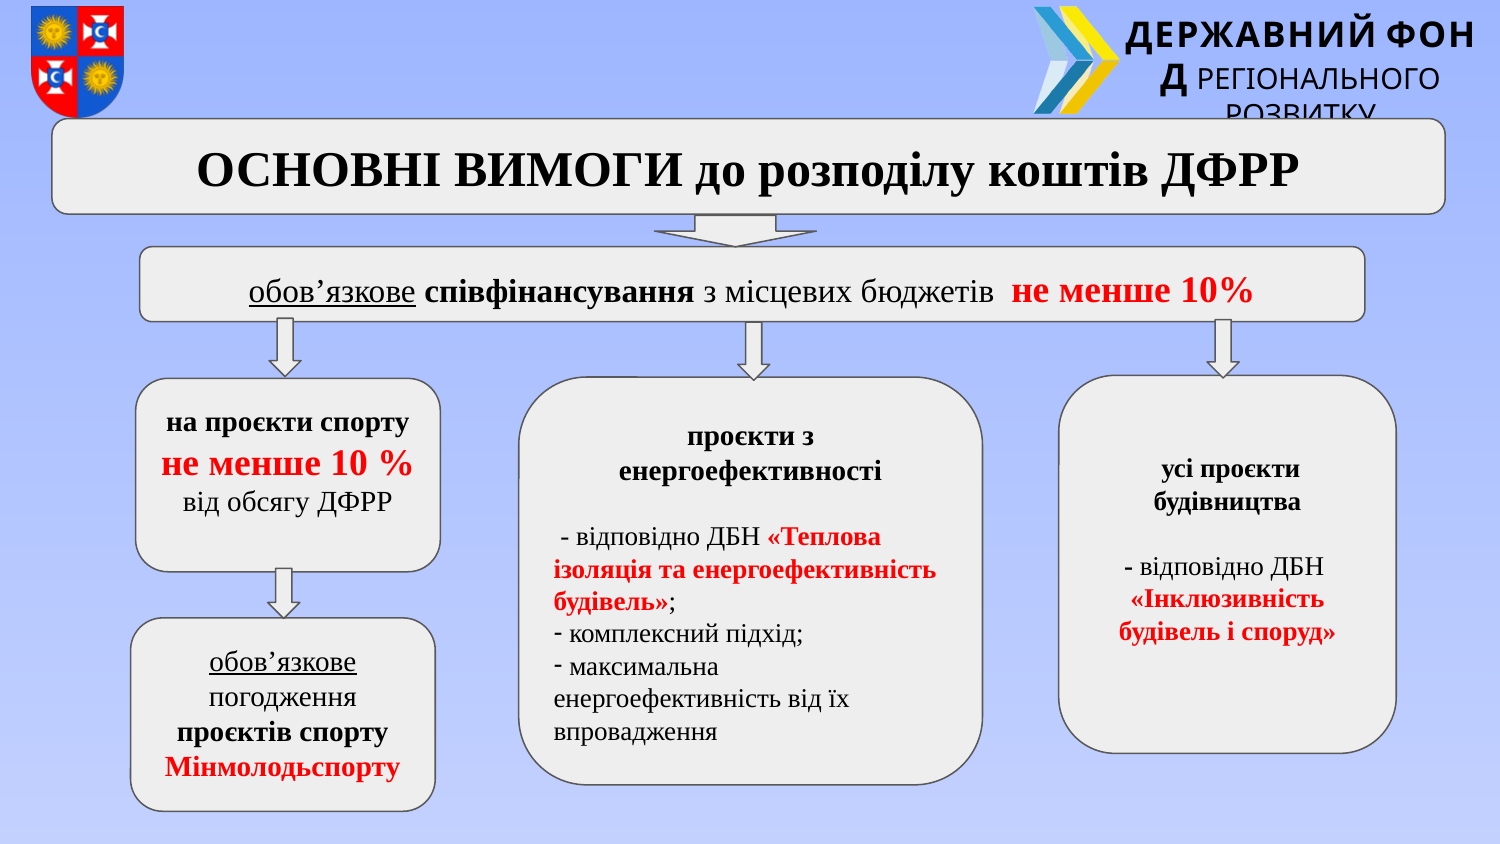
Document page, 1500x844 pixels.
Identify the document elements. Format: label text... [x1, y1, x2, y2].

text_box проєкти з енергоефективності - відповідно ДБН «Теплова ізоляція та енергоефективність будівель»; комплексний підхід; максимальна енергоефективність від їх впровадження [518, 377, 983, 785]
text_box [737, 322, 770, 381]
text_box [267, 568, 300, 619]
text_box обов’язкове погодження проєктів спорту Мінмолодьспорту [130, 617, 436, 812]
picture [1033, 5, 1120, 114]
text_box [268, 318, 302, 377]
text_box [654, 215, 817, 247]
text_box усі проєкти будівництва - відповідно ДБН «Інклюзивність будівель і споруд» [1058, 375, 1397, 754]
picture [31, 5, 124, 118]
text_box обов’язкове співфінансування з місцевих бюджетів не менше 10% [139, 246, 1365, 322]
text_box Д Е Р Ж А В Н И Й Ф О Н Д РЕГІОНАЛЬНОГО РОЗВИТКУ [1121, 6, 1495, 114]
text_box [104, 118, 1372, 201]
text_box на проєкти спорту не менше 10 % від обсягу ДФРР [135, 378, 441, 572]
text_box ОСНОВНІ ВИМОГИ до розподілу коштів ДФРР [51, 118, 1446, 215]
text_box [1207, 319, 1240, 379]
